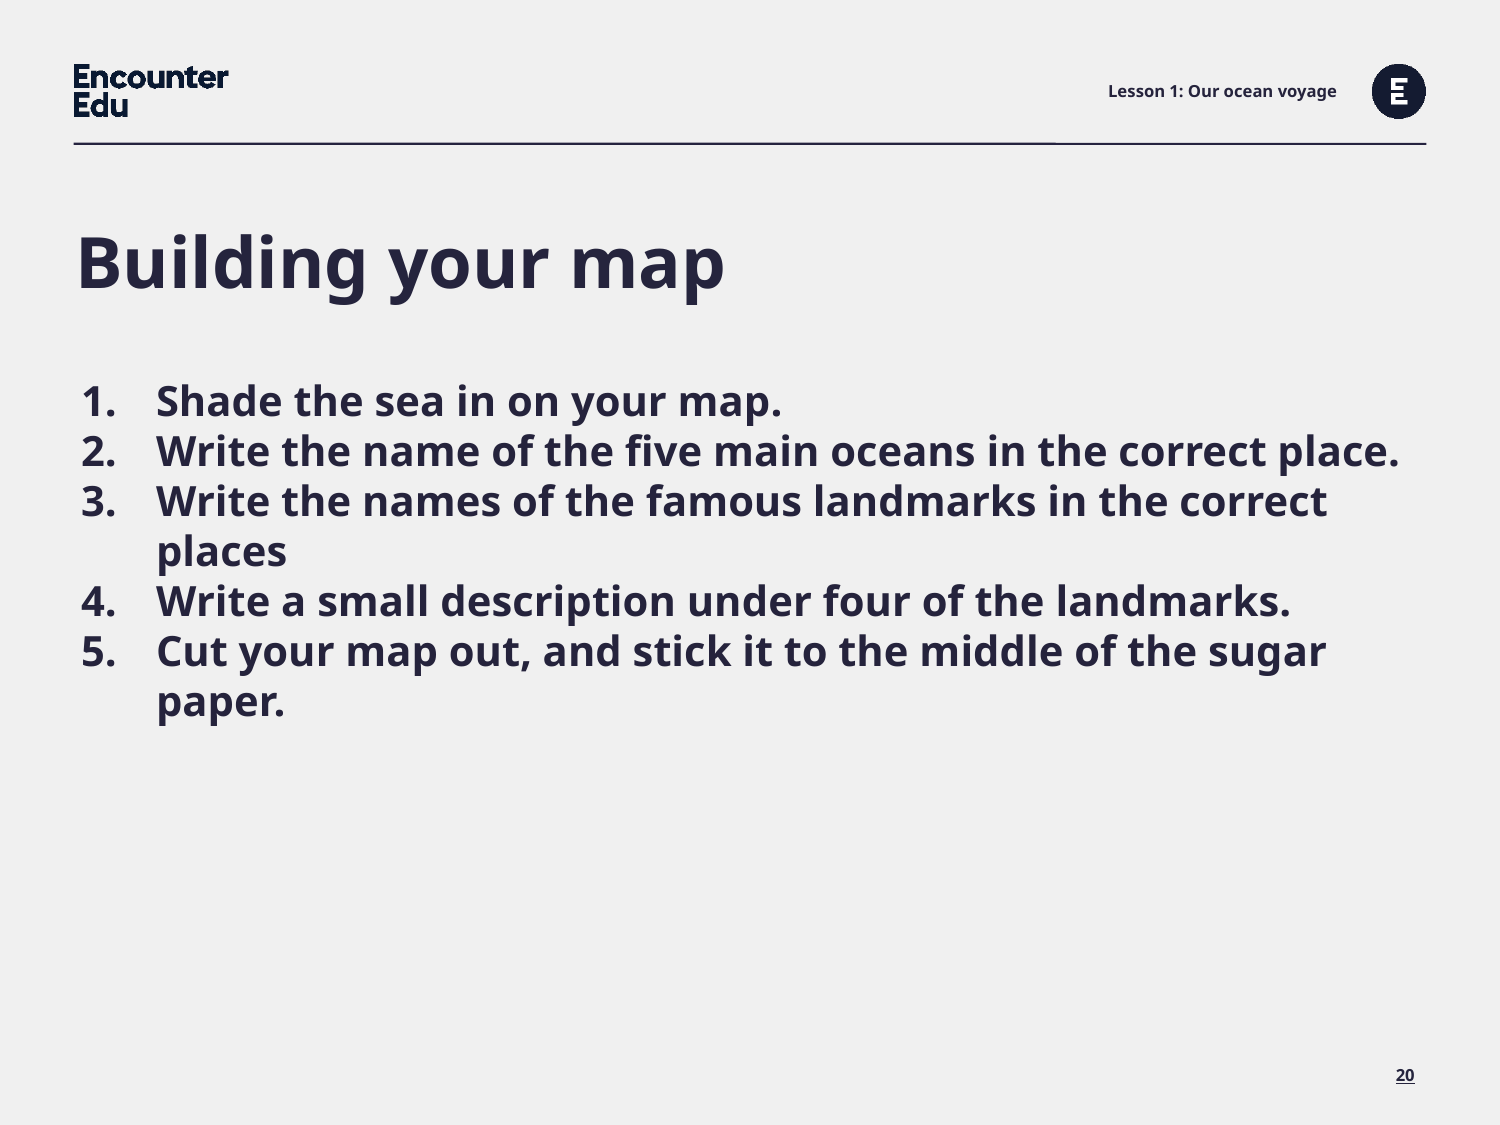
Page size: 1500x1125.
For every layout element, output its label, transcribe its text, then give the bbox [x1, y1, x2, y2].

text_box 20 [1384, 1060, 1427, 1089]
title Building your map [67, 222, 923, 309]
picture [1370, 62, 1427, 120]
text_box Lesson 1: Our ocean voyage [686, 73, 1353, 109]
picture [70, 62, 233, 118]
text_box Shade the sea in on your map. Write the name of the five main oceans in the correct place. Write the names of the famous landmarks in the correct places Write a small description under four of the landmarks. Cut your map out, and stick it to the middle of the sugar paper. [73, 367, 1427, 783]
